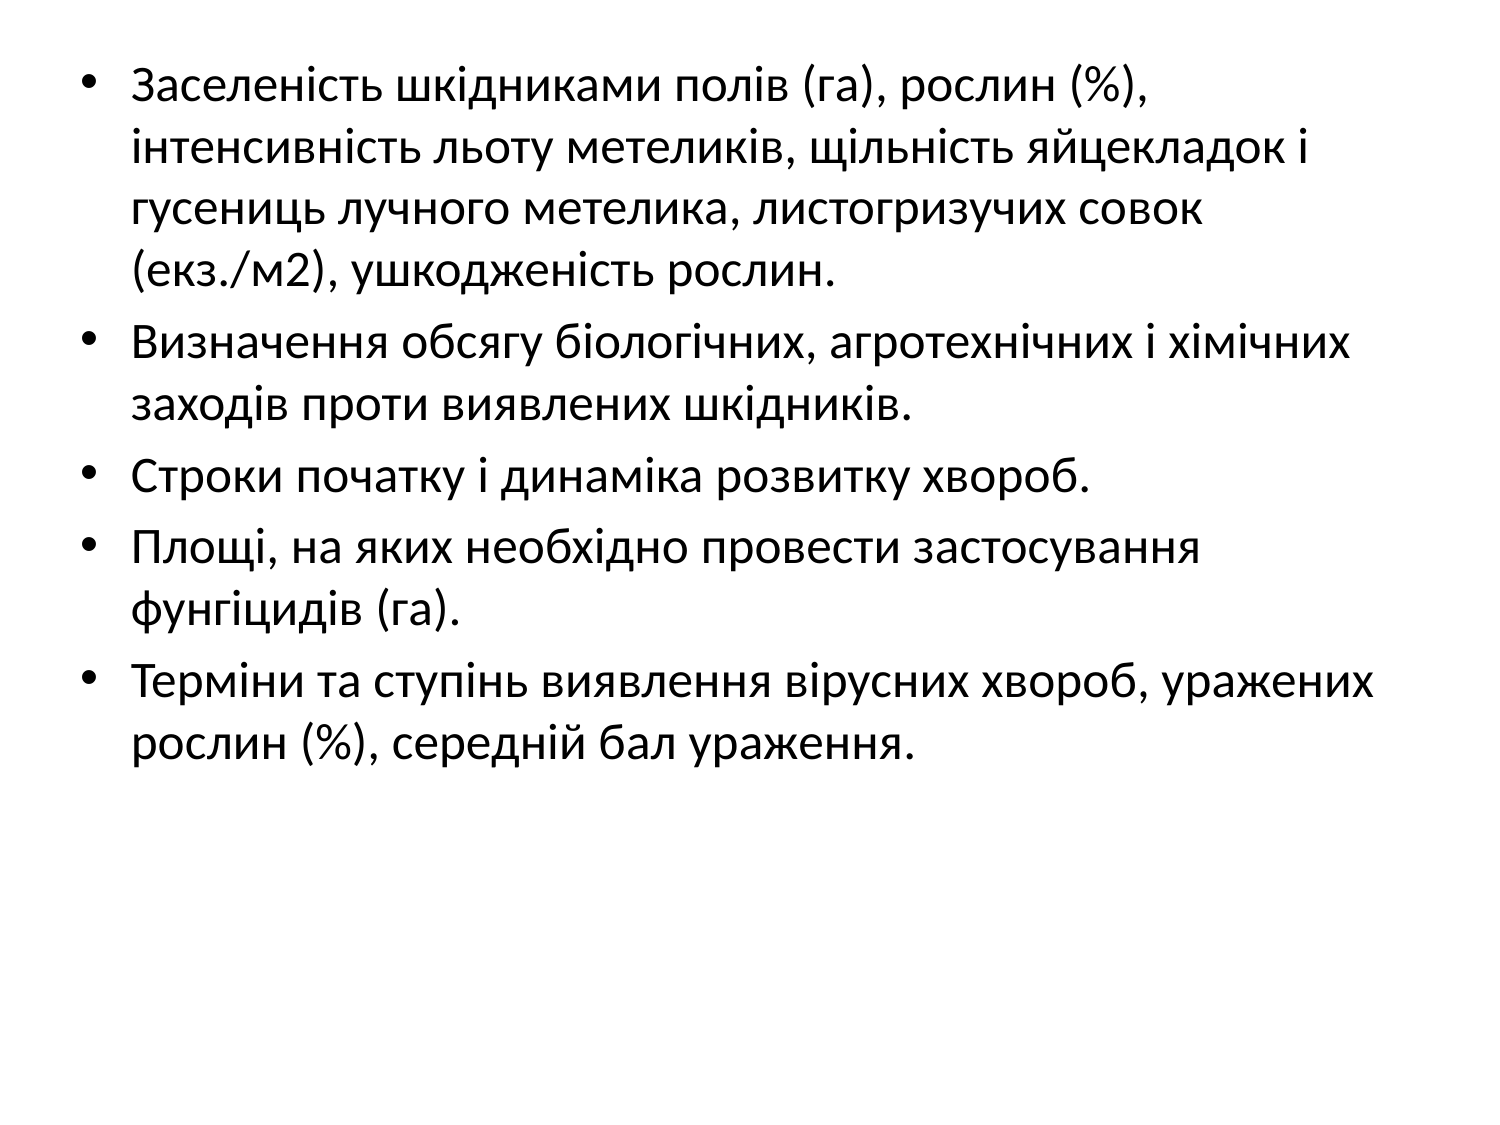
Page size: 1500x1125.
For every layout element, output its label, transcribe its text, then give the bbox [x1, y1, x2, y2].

list Заселеність шкідниками полів (га), рослин (%), інтенсивність льоту метеликів, щільність яйцекладок і гусениць лучного метелика, листогризучих совок (екз./м2), ушкодженість рослин. Визначення обсягу біологічних, агротехнічних і хімічних заходів проти виявлених шкідників. Строки початку і динаміка розвитку хвороб. Площі, на яких необхідно провести застосування фунгіцидів (га). Терміни та ступінь виявлення вірусних хвороб, уражених рослин (%), середній бал ураження. [64, 42, 1415, 786]
